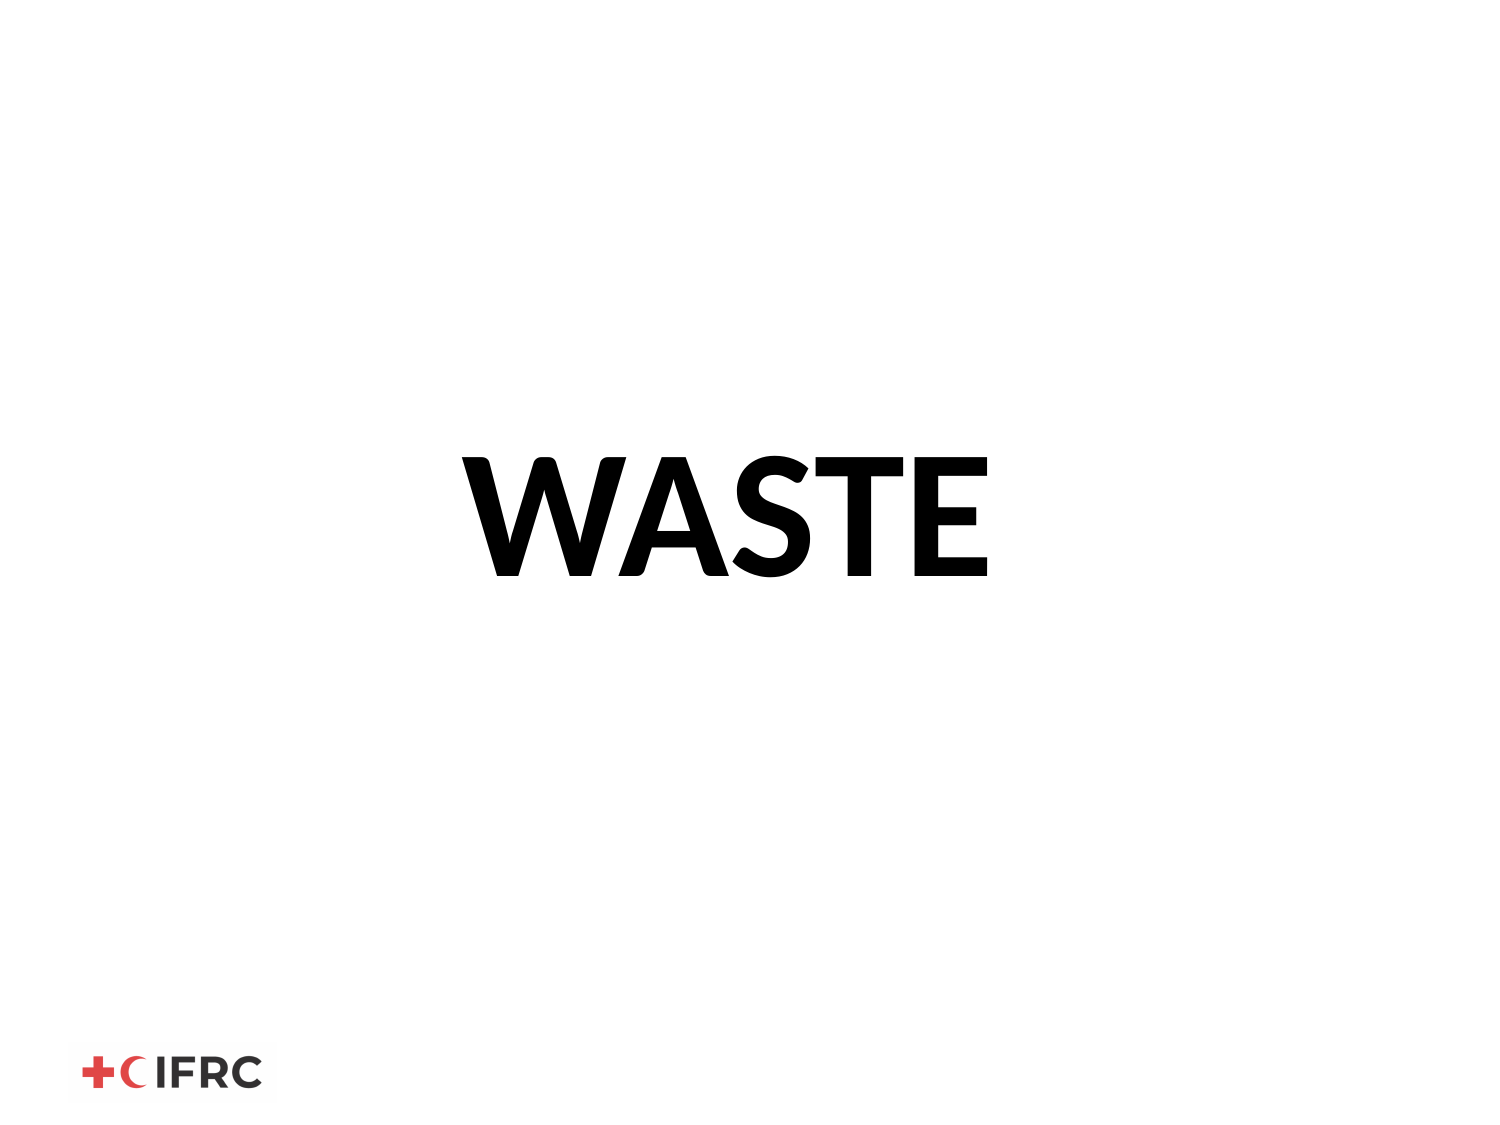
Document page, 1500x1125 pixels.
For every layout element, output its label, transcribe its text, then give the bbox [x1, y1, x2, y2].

picture [68, 1042, 277, 1103]
title WASTE [53, 349, 1404, 538]
